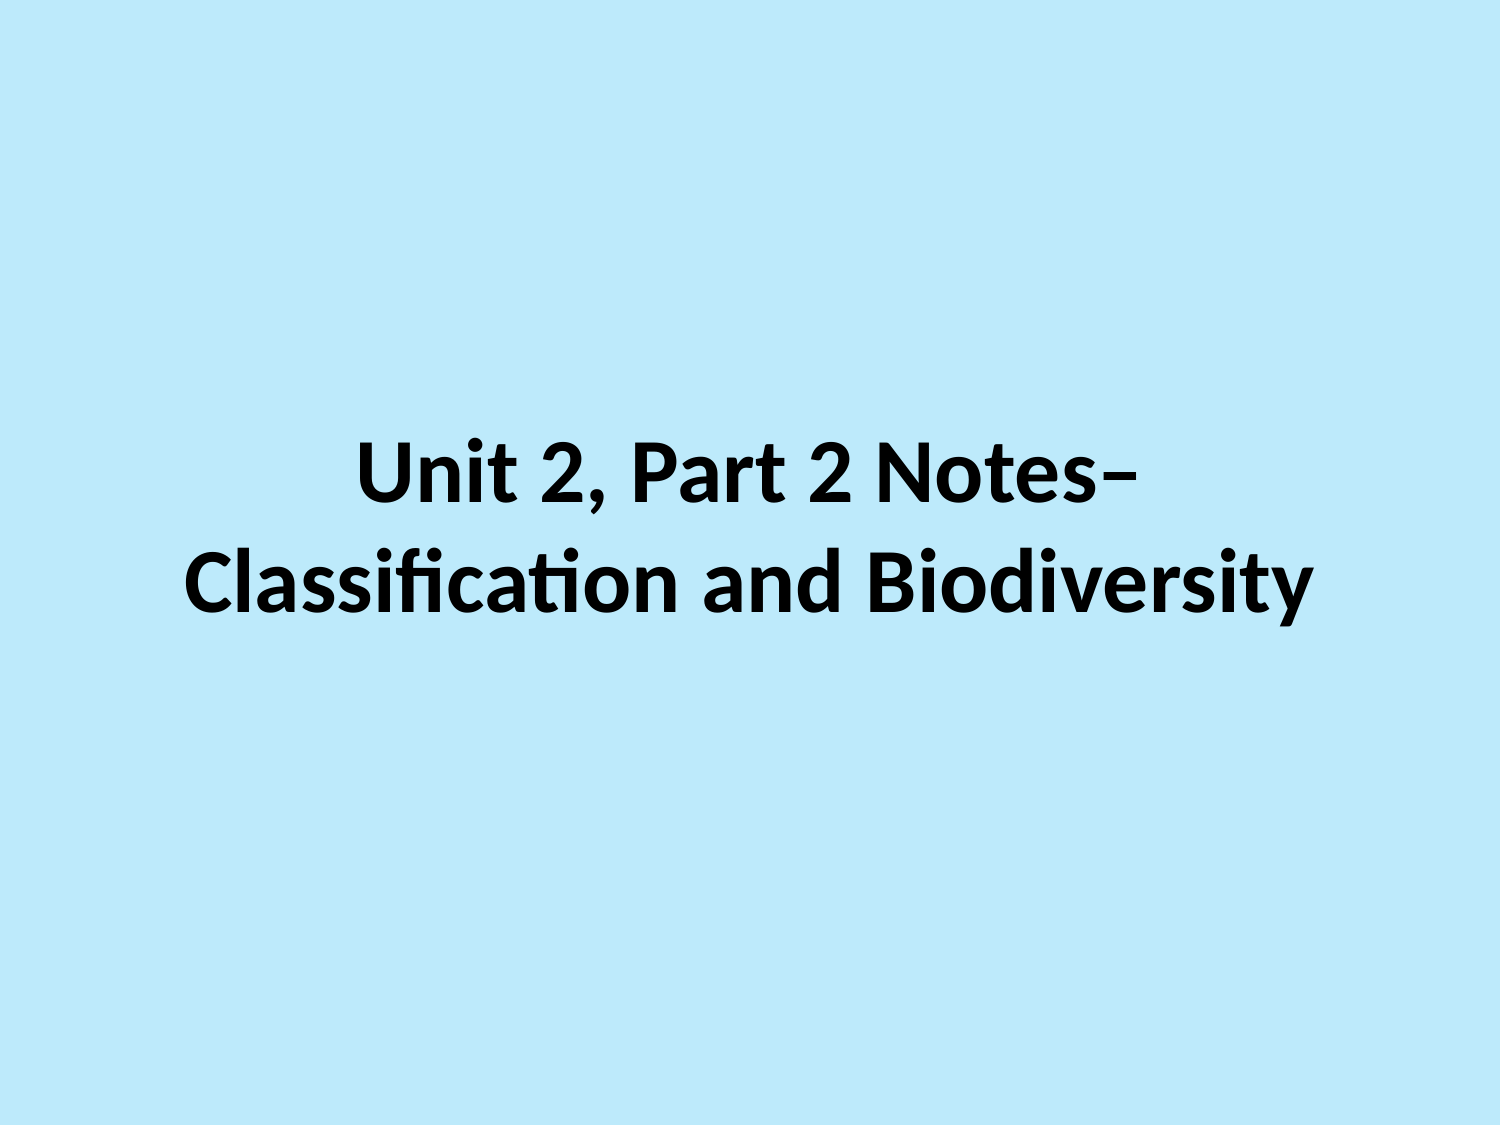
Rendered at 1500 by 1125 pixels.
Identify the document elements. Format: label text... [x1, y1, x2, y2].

title Unit 2, Part 2 Notes– Classification and Biodiversity [112, 399, 1388, 642]
